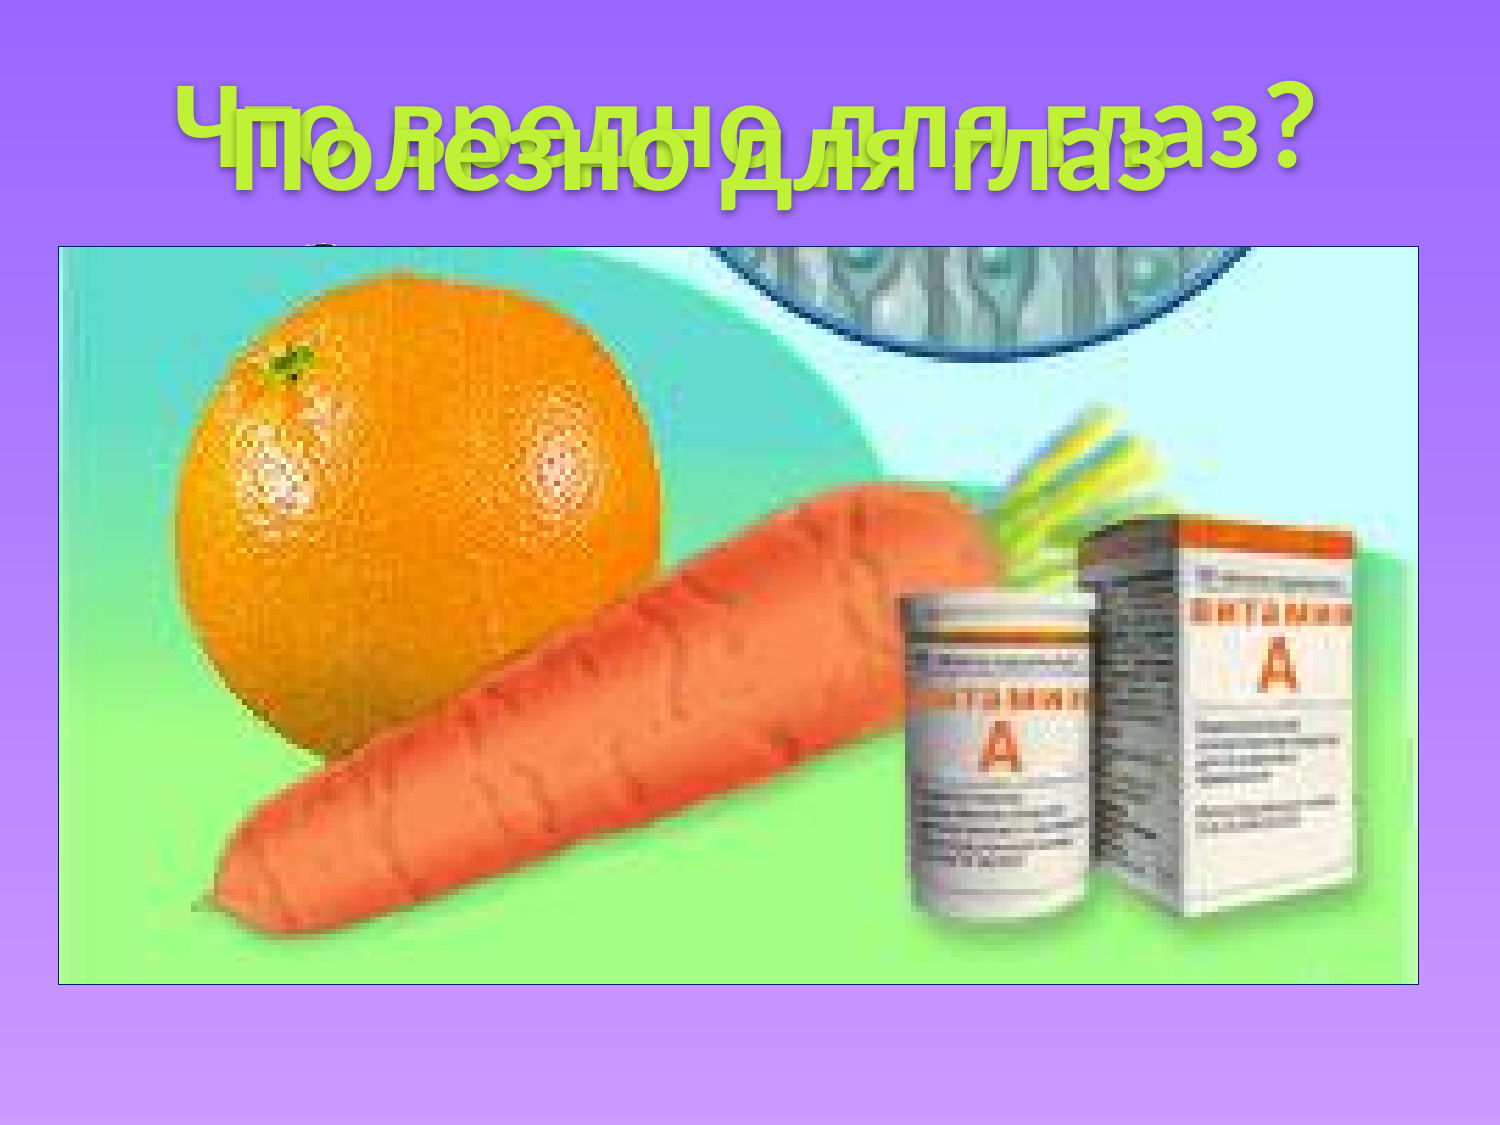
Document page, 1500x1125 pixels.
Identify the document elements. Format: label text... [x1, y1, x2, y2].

picture [58, 222, 1419, 1003]
text_box Что вредно для глаз? [157, 34, 1337, 201]
text_box Полезно для глаз [214, 58, 1186, 224]
